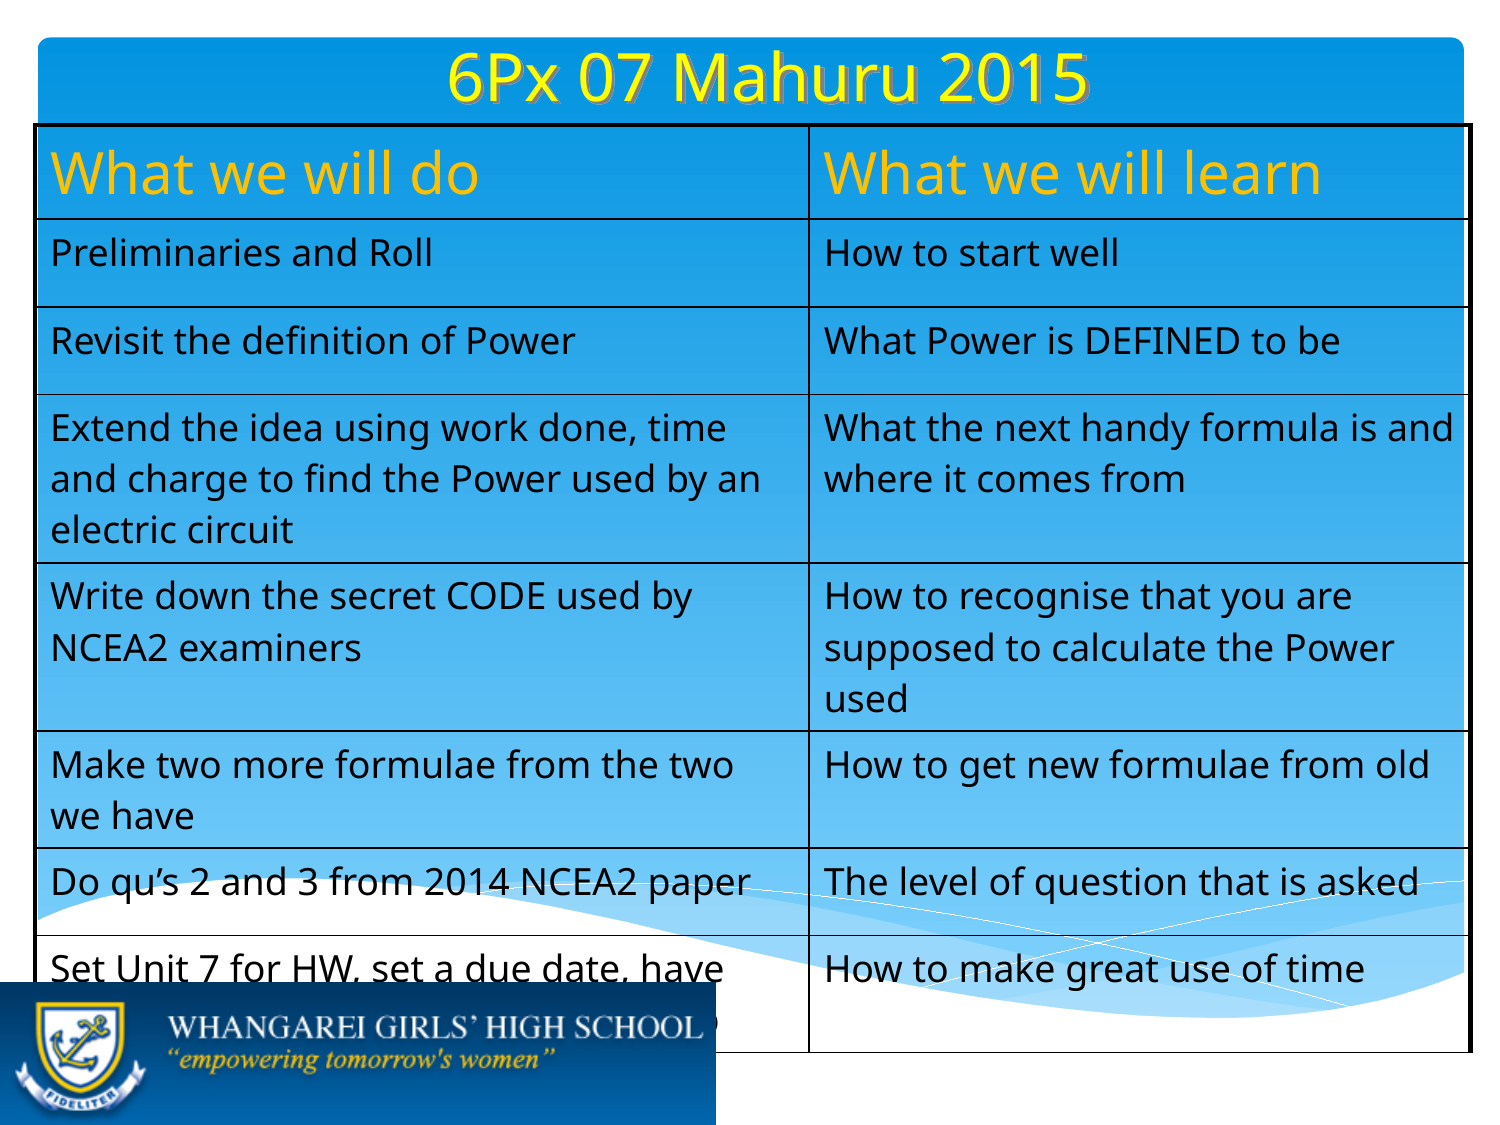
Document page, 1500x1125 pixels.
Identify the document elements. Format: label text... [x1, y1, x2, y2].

table_cell Extend the idea using work done, time and charge to find the Power used by an electric circuit [37, 395, 808, 562]
table_cell Do qu’s 2 and 3 from 2014 NCEA2 paper [37, 849, 808, 935]
picture [0, 982, 716, 1125]
table_cell Preliminaries and Roll [37, 220, 808, 306]
table_cell How to recognise that you are supposed to calculate the Power used [810, 564, 1468, 730]
table_cell How to get new formulae from old [810, 732, 1468, 847]
table_cell Make two more formulae from the two we have [37, 732, 808, 847]
table_cell How to make great use of time [810, 936, 1468, 1052]
table_cell What the next handy formula is and where it comes from [810, 395, 1468, 562]
table_cell Revisit the definition of Power [37, 308, 808, 394]
table_cell Set Unit 7 for HW, set a due date, have some HW marking and some HW help [37, 936, 808, 1052]
table_header What we will learn [810, 127, 1468, 218]
table_header What we will do [37, 127, 808, 218]
table_cell What Power is DEFINED to be [810, 308, 1468, 394]
table_cell The level of question that is asked [810, 849, 1468, 935]
table_cell How to start well [810, 220, 1468, 306]
text_box 6Px 07 Mahuru 2015 [162, 24, 1375, 123]
table_cell Write down the secret CODE used by NCEA2 examiners [37, 564, 808, 730]
